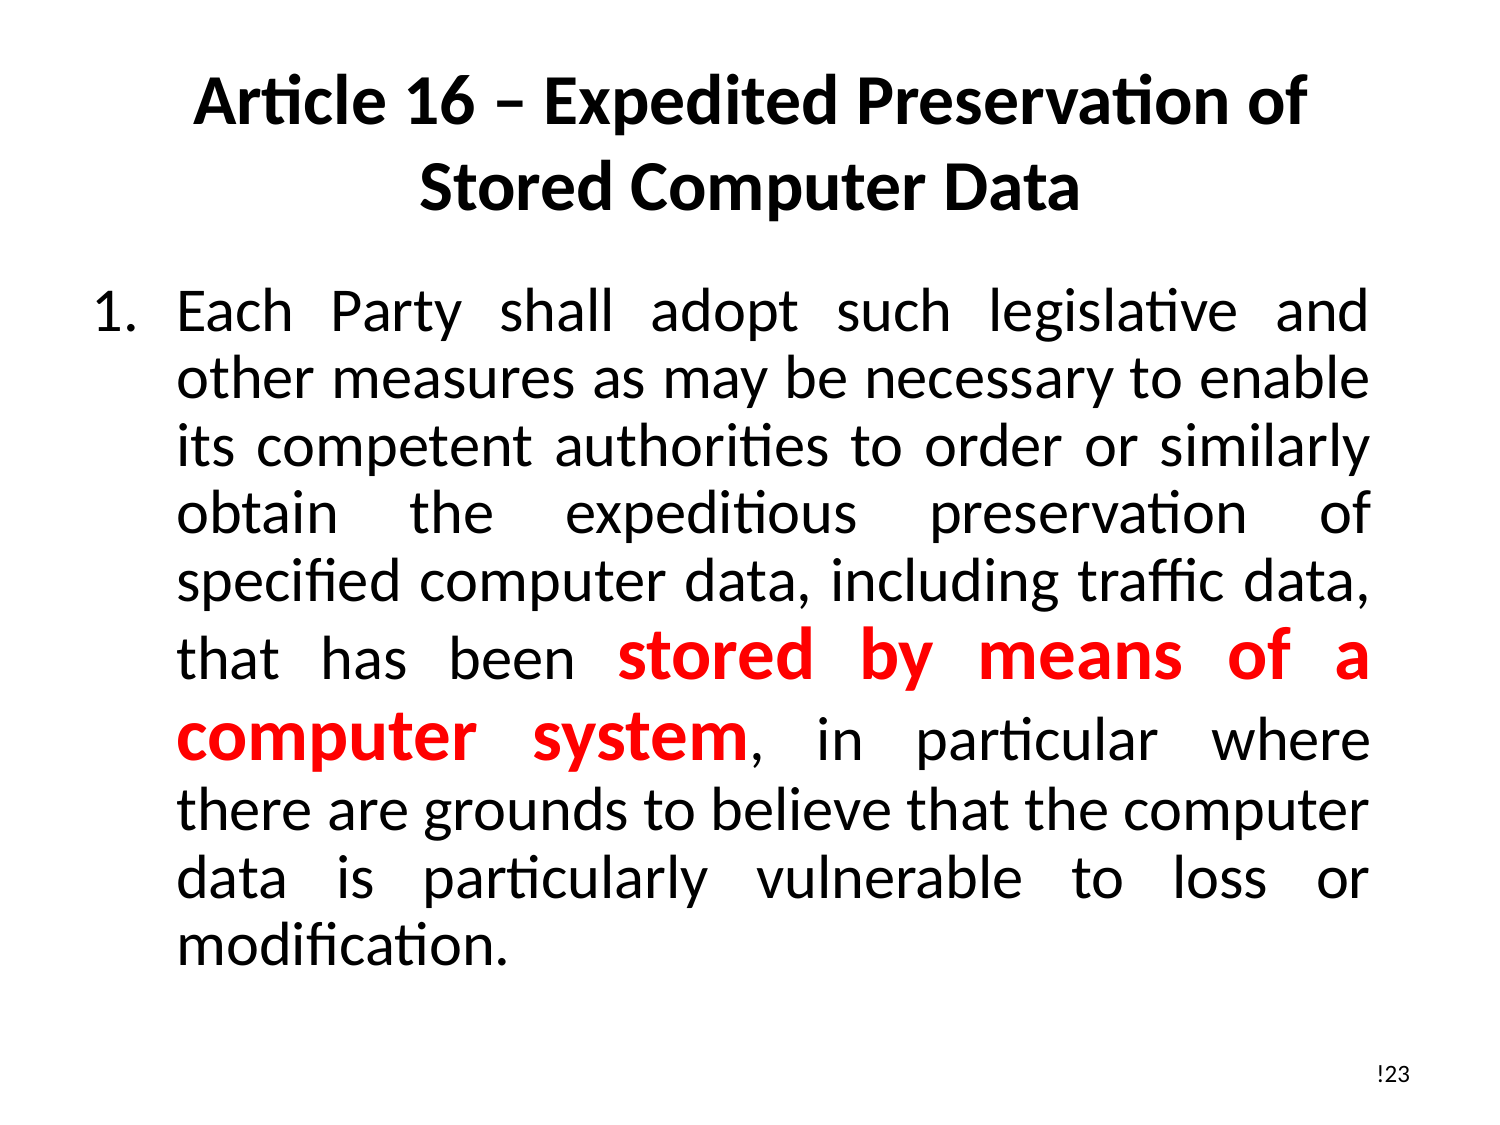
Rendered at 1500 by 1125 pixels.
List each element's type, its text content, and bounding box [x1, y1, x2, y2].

title Article 16 – Expedited Preservation of Stored Computer Data [76, 44, 1426, 232]
list Each Party shall adopt such legislative and other measures as may be necessary to enable its competent authorities to order or similarly obtain the expeditious preservation of specified computer data, including traffic data, that has been stored by means of a computer system, in particular where there are grounds to believe that the computer data is particularly vulnerable to loss or modification. [76, 269, 1388, 1002]
slide_number !23 [1074, 1042, 1425, 1103]
